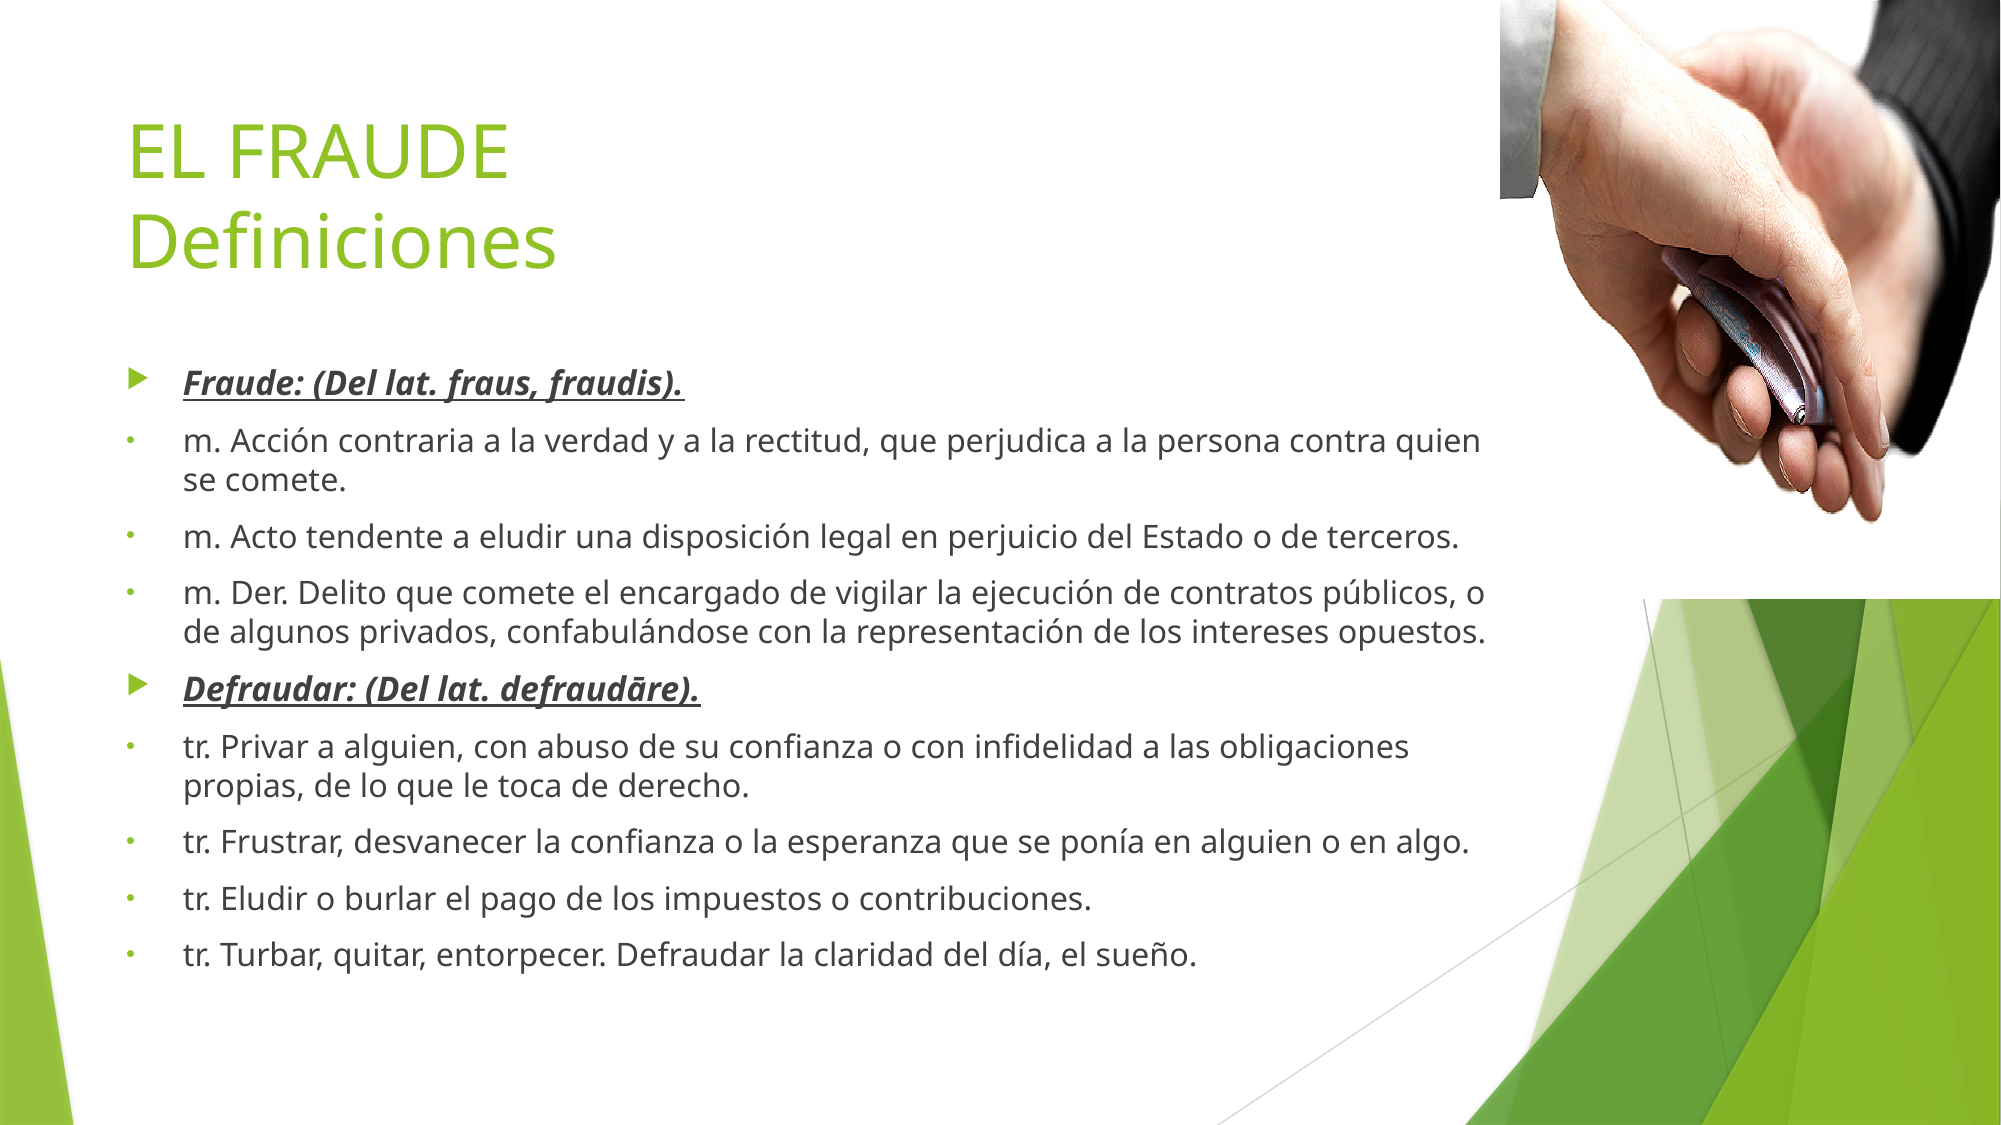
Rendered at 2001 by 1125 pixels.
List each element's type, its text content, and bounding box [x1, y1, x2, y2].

list Fraude: (Del lat. fraus, fraudis). m. Acción contraria a la verdad y a la rectitud, que perjudica a la persona contra quien se comete. m. Acto tendente a eludir una disposición legal en perjuicio del Estado o de terceros. m. Der. Delito que comete el encargado de vigilar la ejecución de contratos públicos, o de algunos privados, confabulándose con la representación de los intereses opuestos. Defraudar: (Del lat. defraudāre). tr. Privar a alguien, con abuso de su confianza o con infidelidad a las obligaciones propias, de lo que le toca de derecho. tr. Frustrar, desvanecer la confianza o la esperanza que se ponía en alguien o en algo. tr. Eludir o burlar el pago de los impuestos o contribuciones. tr. Turbar, quitar, entorpecer. Defraudar la claridad del día, el sueño. [111, 354, 1522, 992]
title EL FRAUDE [111, 96, 1494, 186]
text_box Definiciones [111, 186, 1494, 324]
picture [1499, 0, 2000, 599]
